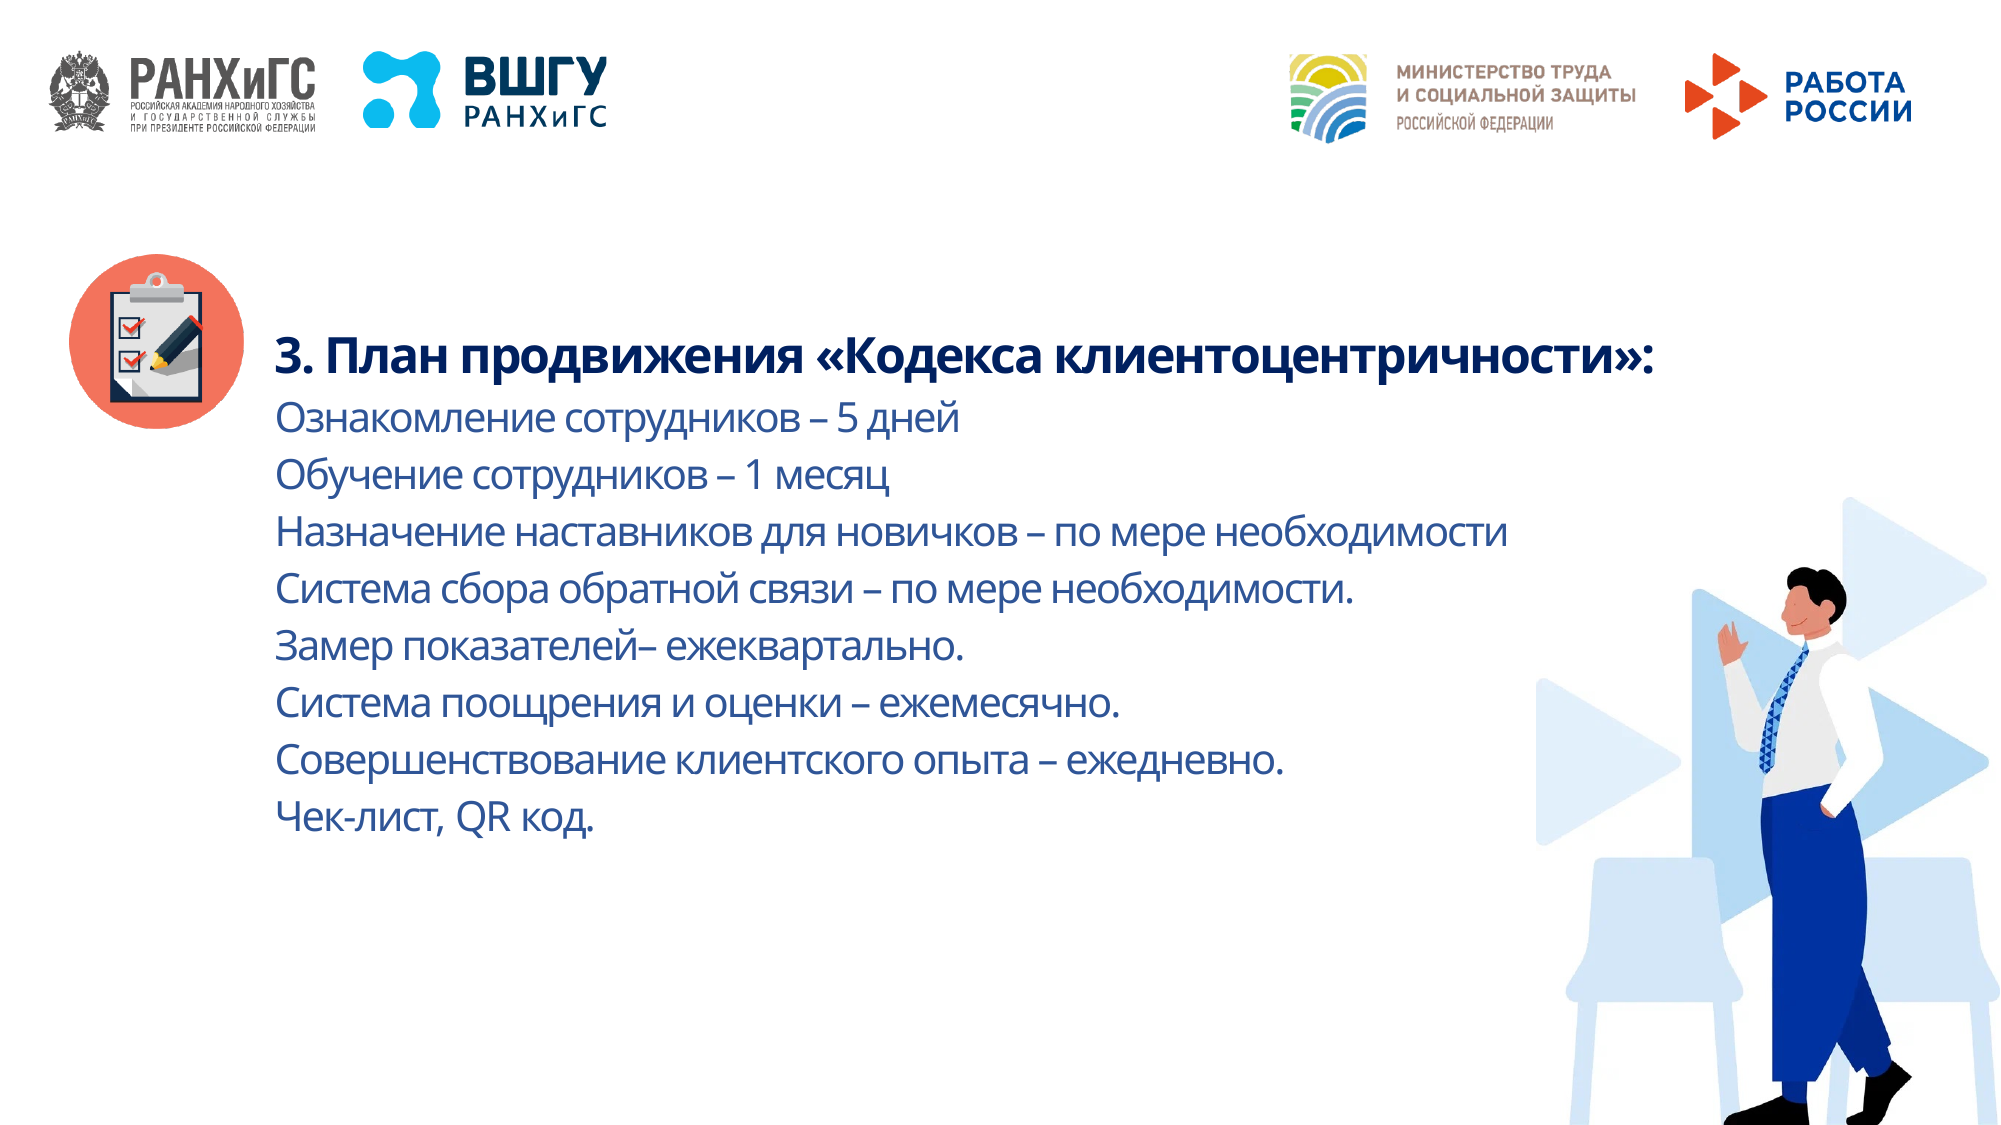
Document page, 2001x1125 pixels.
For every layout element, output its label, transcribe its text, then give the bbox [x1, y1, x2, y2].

picture [1685, 53, 1911, 142]
picture [1536, 497, 2000, 1125]
picture [69, 254, 244, 429]
picture [1287, 50, 1637, 145]
picture [363, 73, 417, 128]
text_box 3. План продвижения «Кодекса клиентоцентричности»: Ознакомление сотрудников – 5 дней Обучение сотрудников – 1 месяц Назначение наставников для новичков – по мере необходимости Система сбора обратной связи – по мере необходимости. Замер показателей– ежеквартально. Система поощрения и оценки – ежемесячно. Совершенствование клиентского опыта – ежедневно. Чек-лист, QR код. [259, 308, 2000, 848]
picture [363, 50, 607, 128]
picture [48, 50, 315, 133]
